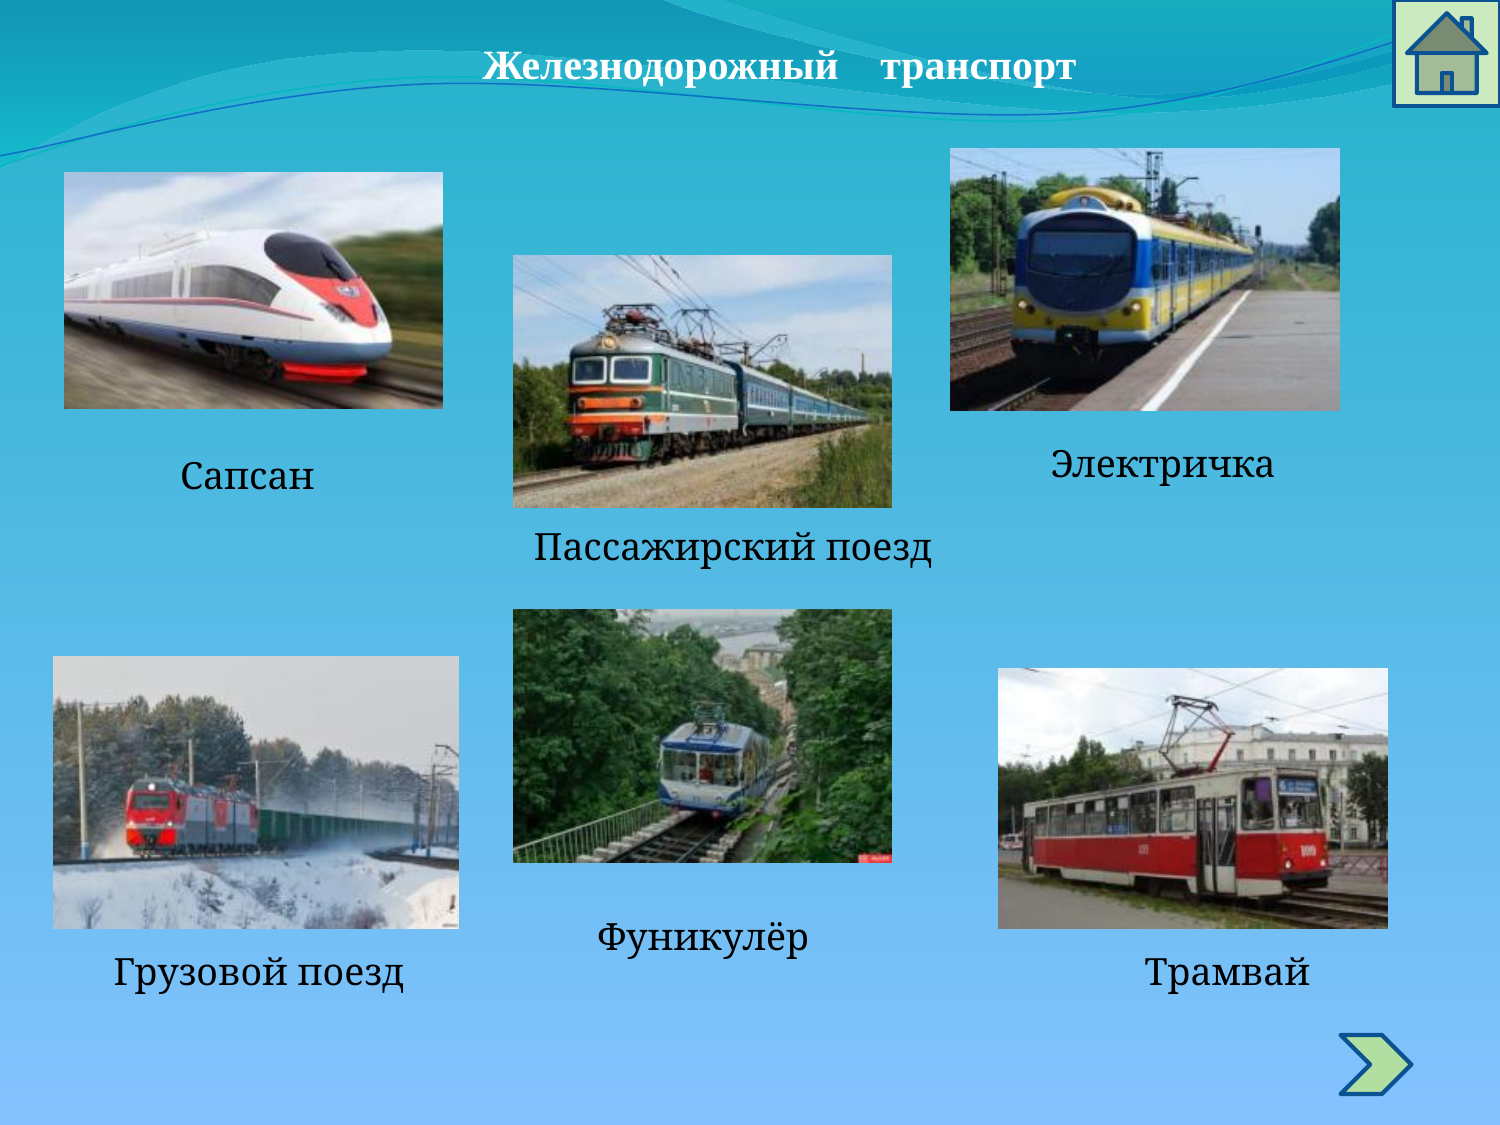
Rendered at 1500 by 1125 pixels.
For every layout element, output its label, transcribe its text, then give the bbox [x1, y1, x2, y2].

picture [52, 656, 459, 929]
picture [64, 172, 444, 410]
picture [513, 255, 892, 509]
text_box Пассажирский поезд [519, 515, 947, 575]
picture [513, 609, 892, 864]
text_box Сапсан [165, 444, 339, 505]
title Железнодорожный транспорт [348, 30, 1211, 89]
text_box Электричка [1036, 432, 1300, 493]
text_box [1392, 0, 1500, 108]
text_box [1338, 1032, 1414, 1097]
text_box Фуникулёр [582, 905, 834, 965]
text_box Трамвай [1129, 943, 1335, 1001]
picture [997, 668, 1389, 930]
text_box Грузовой поезд [98, 942, 419, 1001]
picture [950, 148, 1340, 411]
